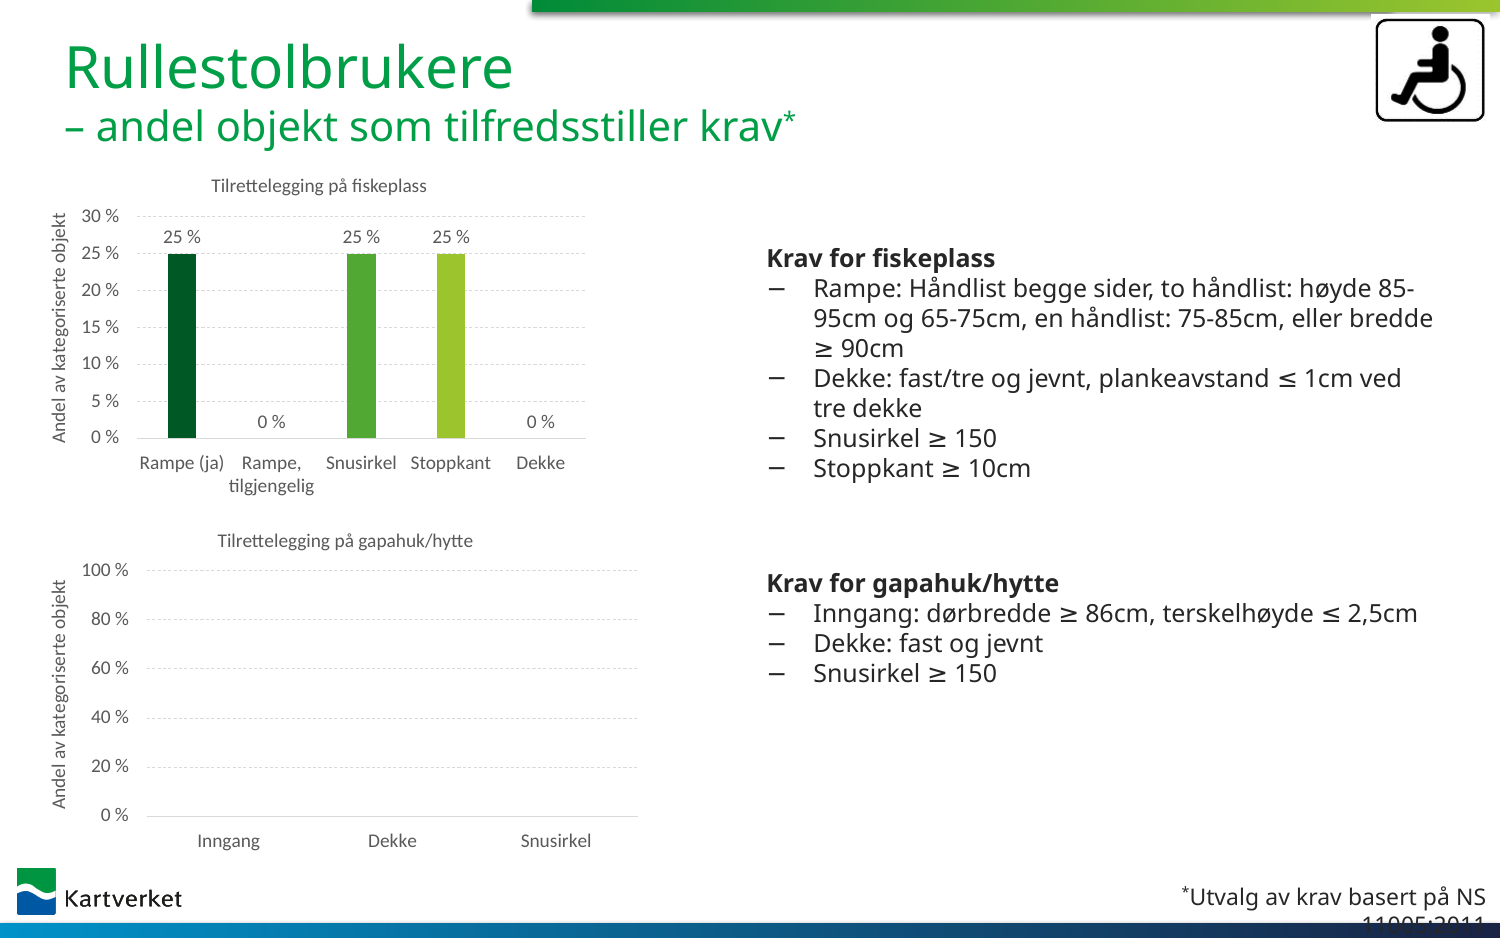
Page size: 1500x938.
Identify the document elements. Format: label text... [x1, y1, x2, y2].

picture [41, 520, 650, 859]
picture [41, 166, 597, 505]
text_box Rullestolbrukere – andel objekt som tilfredsstiller krav* [49, 29, 1431, 158]
picture [1371, 13, 1491, 127]
text_box *Utvalg av krav basert på NS 11005:2011 [1068, 873, 1500, 938]
text_box Krav for gapahuk/hytte Inngang: dørbredde ≥ 86cm, terskelhøyde ≤ 2,5cm Dekke: fast og jevnt Snusirkel ≥ 150 [751, 560, 1452, 695]
text_box Krav for fiskeplass Rampe: Håndlist begge sider, to håndlist: høyde 85-95cm og 65-75cm, en håndlist: 75-85cm, eller bredde ≥ 90cm Dekke: fast/tre og jevnt, plankeavstand ≤ 1cm ved tre dekke Snusirkel ≥ 150 Stoppkant ≥ 10cm [751, 235, 1452, 490]
